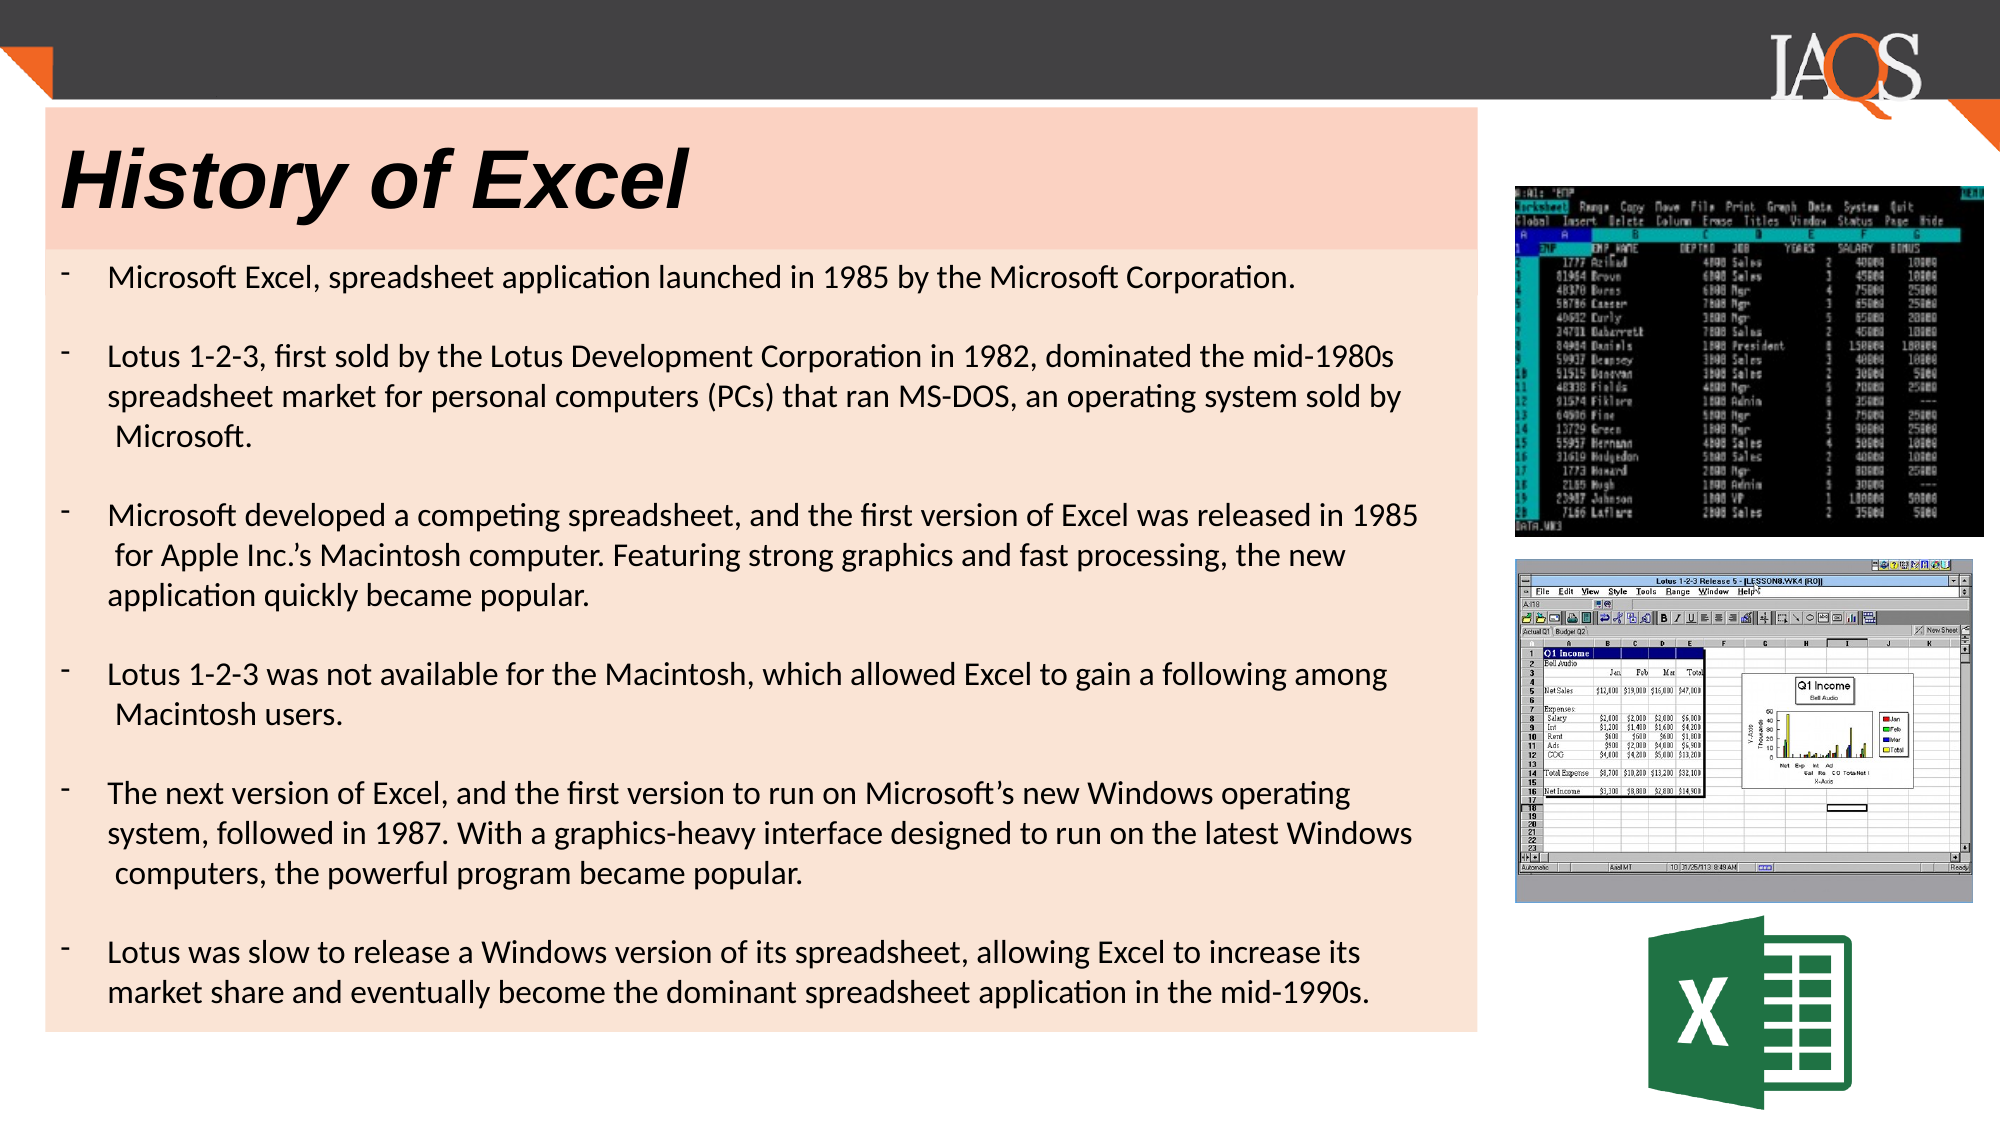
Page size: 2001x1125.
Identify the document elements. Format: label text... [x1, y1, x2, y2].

picture [1514, 186, 1984, 538]
picture [1514, 559, 1973, 904]
picture [1647, 915, 1852, 1110]
picture [0, 0, 2000, 152]
text_box Microsoft Excel, spreadsheet application launched in 1985 by the Microsoft Corporation. Lotus 1-2-3, first sold by the Lotus Development Corporation in 1982, dominated the mid-1980s spreadsheet market for personal computers (PCs) that ran MS-DOS, an operating system sold by Microsoft. Microsoft developed a competing spreadsheet, and the first version of Excel was released in 1985 for Apple Inc.’s Macintosh computer. Featuring strong graphics and fast processing, the new application quickly became popular. Lotus 1-2-3 was not available for the Macintosh, which allowed Excel to gain a following among Macintosh users. The next version of Excel, and the first version to run on Microsoft’s new Windows operating system, followed in 1987. With a graphics-heavy interface designed to run on the latest Windows computers, the powerful program became popular. Lotus was slow to release a Windows version of its spreadsheet, allowing Excel to increase its market share and eventually become the dominant spreadsheet application in the mid-1990s. [58, 252, 1426, 1011]
title History of Excel [45, 107, 1478, 249]
text_box [45, 249, 1478, 1032]
text_box . [214, 90, 220, 98]
